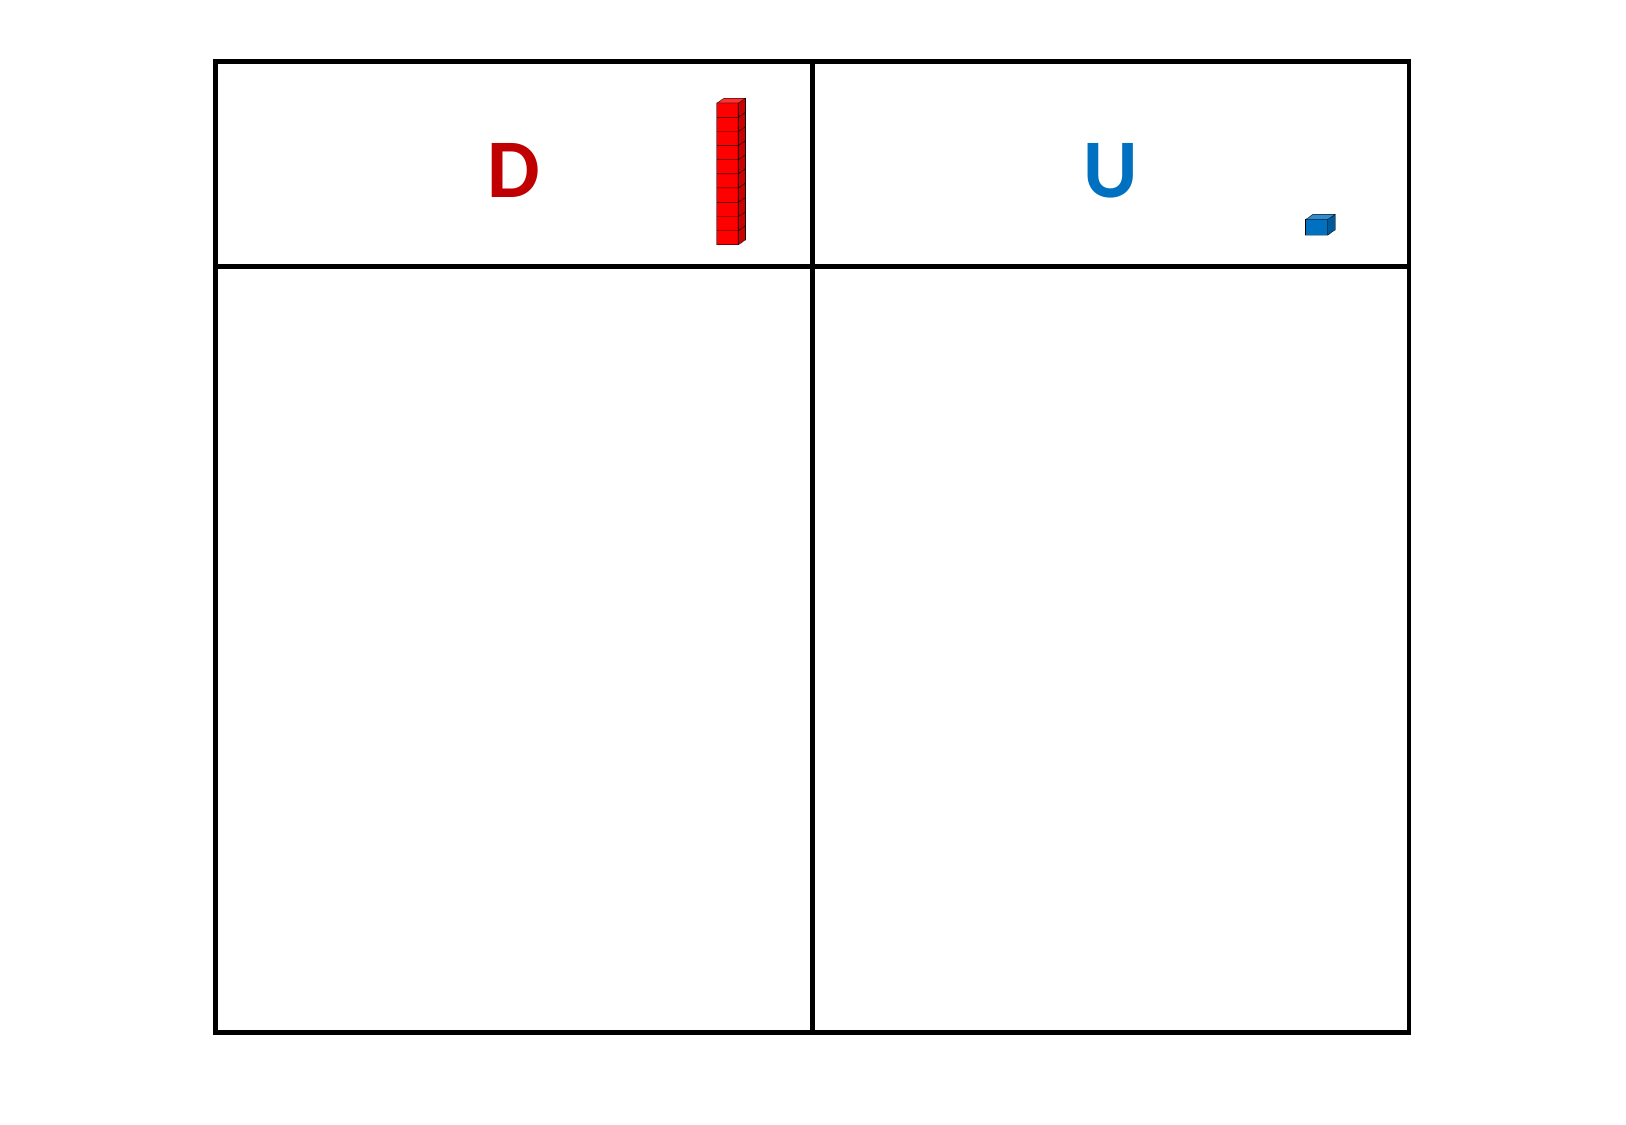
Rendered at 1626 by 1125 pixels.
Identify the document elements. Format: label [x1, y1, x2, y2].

text_box [215, 61, 1410, 1033]
